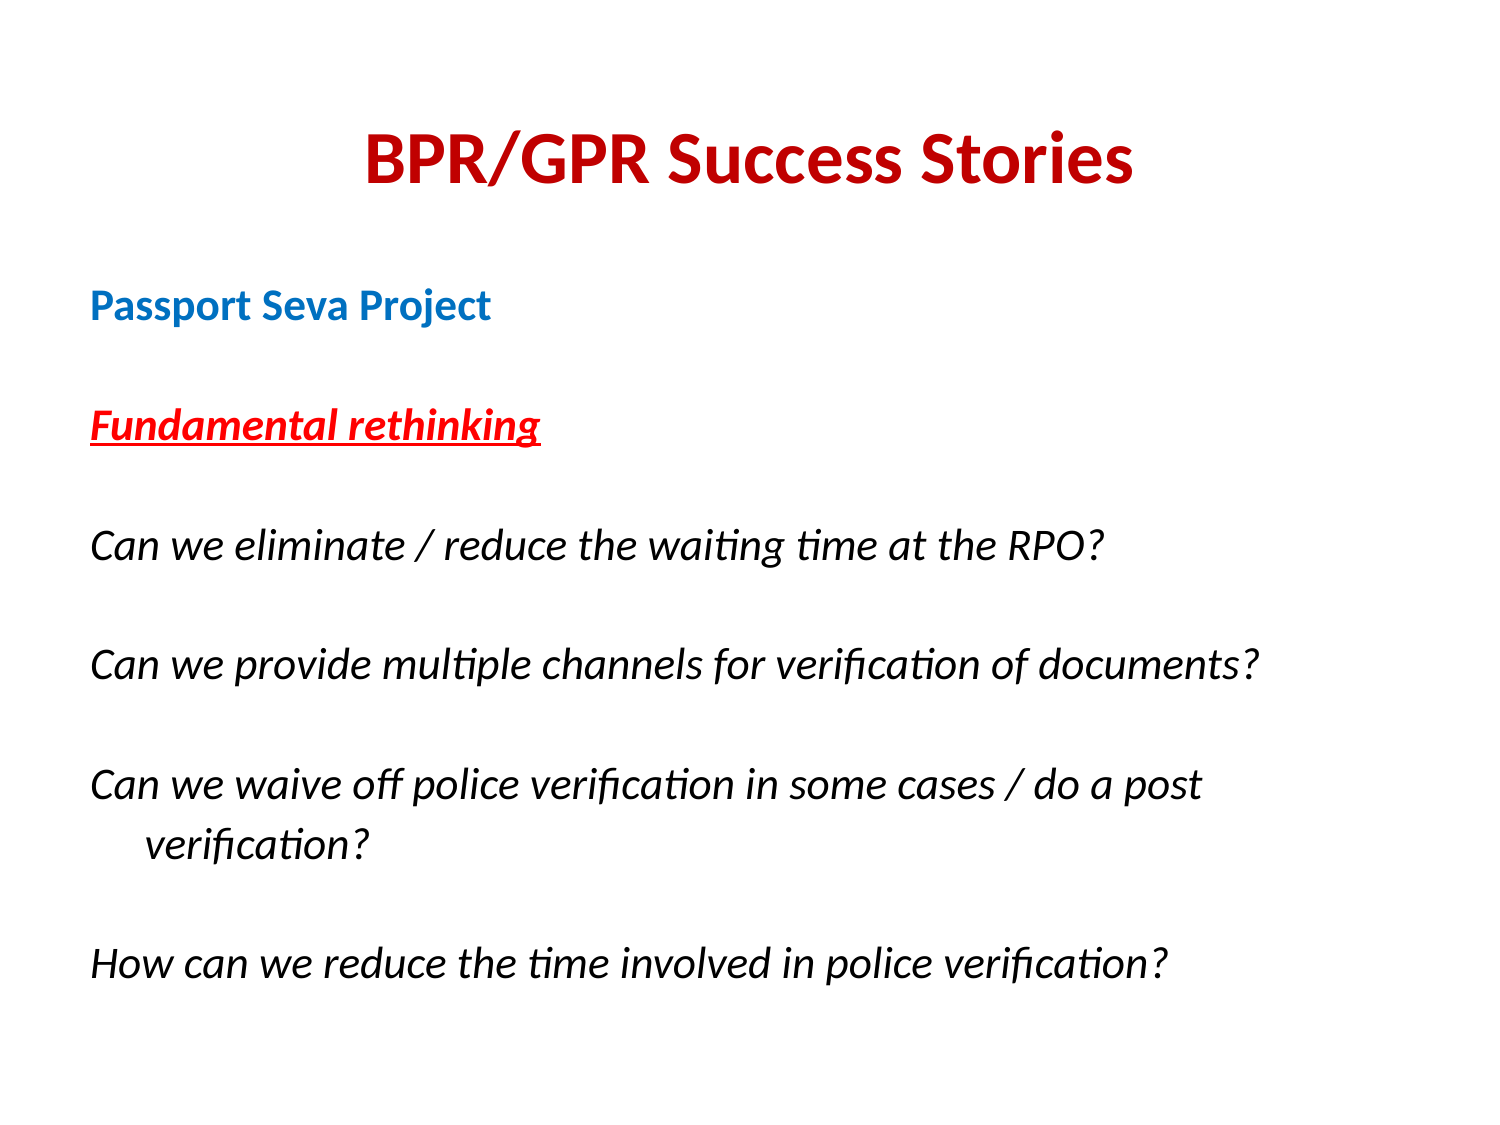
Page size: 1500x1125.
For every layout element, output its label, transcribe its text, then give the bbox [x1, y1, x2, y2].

title BPR/GPR Success Stories [75, 75, 1425, 233]
list Passport Seva Project Fundamental rethinking Can we eliminate / reduce the waiting time at the RPO? Can we provide multiple channels for verification of documents? Can we waive off police verification in some cases / do a post verification? How can we reduce the time involved in police verification? [75, 262, 1425, 1005]
